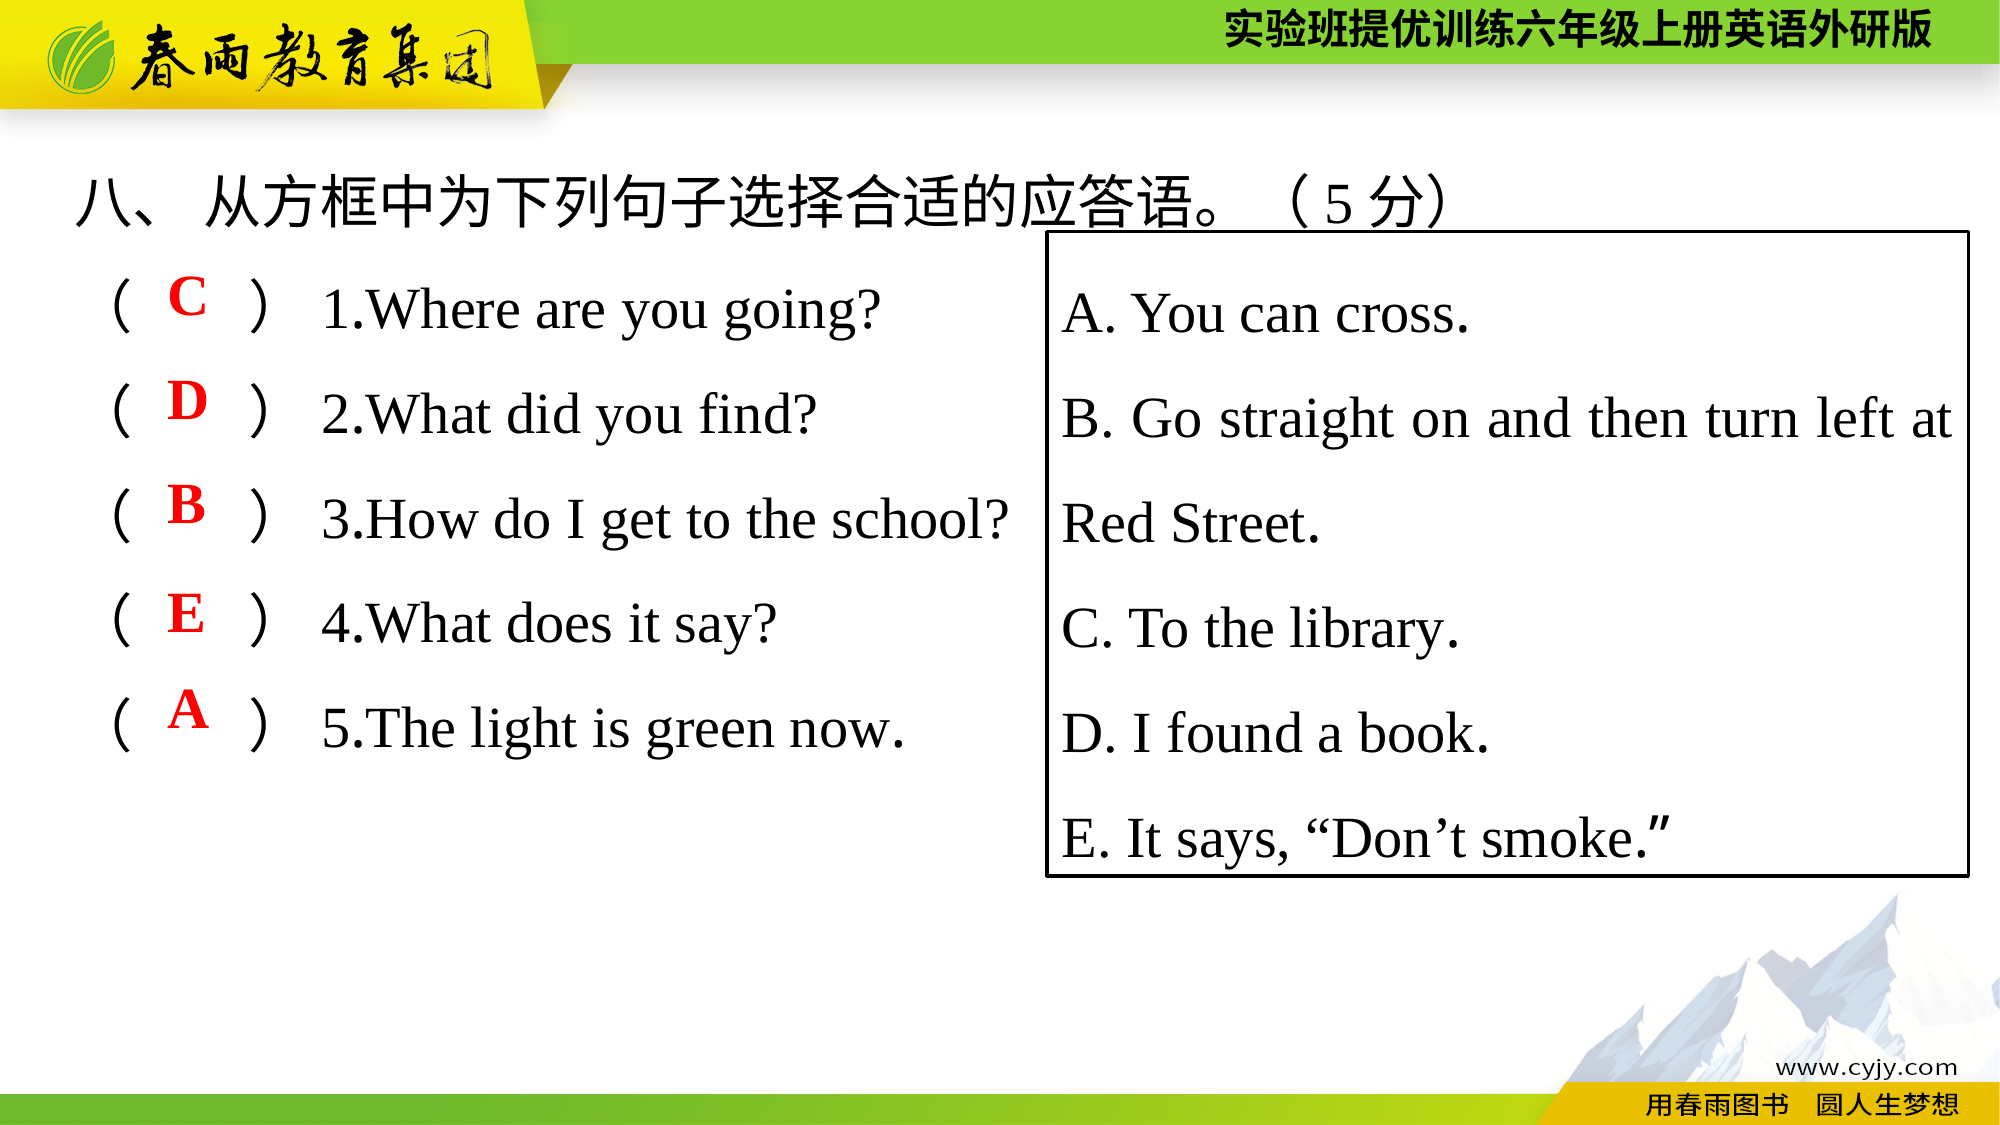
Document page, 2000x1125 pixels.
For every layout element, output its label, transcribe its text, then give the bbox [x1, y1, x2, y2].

text_box A. You can cross. B. Go straight on and then turn left at Red Street. C. To the library. D. I found a book. E. It says, “Don’t smoke.” [1047, 231, 1969, 877]
text_box B [152, 458, 222, 543]
text_box E [152, 566, 222, 651]
picture [0, 0, 2000, 1125]
text_box A [152, 663, 225, 748]
list 八、 从方框中为下列句子选择合适的应答语。（5分） （ ）1.Where are you going? （ ）2.What did you find? （ ）3.How do I get to the school? （ ）4.What does it say? （ ）5.The light is green now. [59, 122, 1944, 761]
text_box C [152, 249, 225, 335]
text_box D [152, 353, 225, 439]
